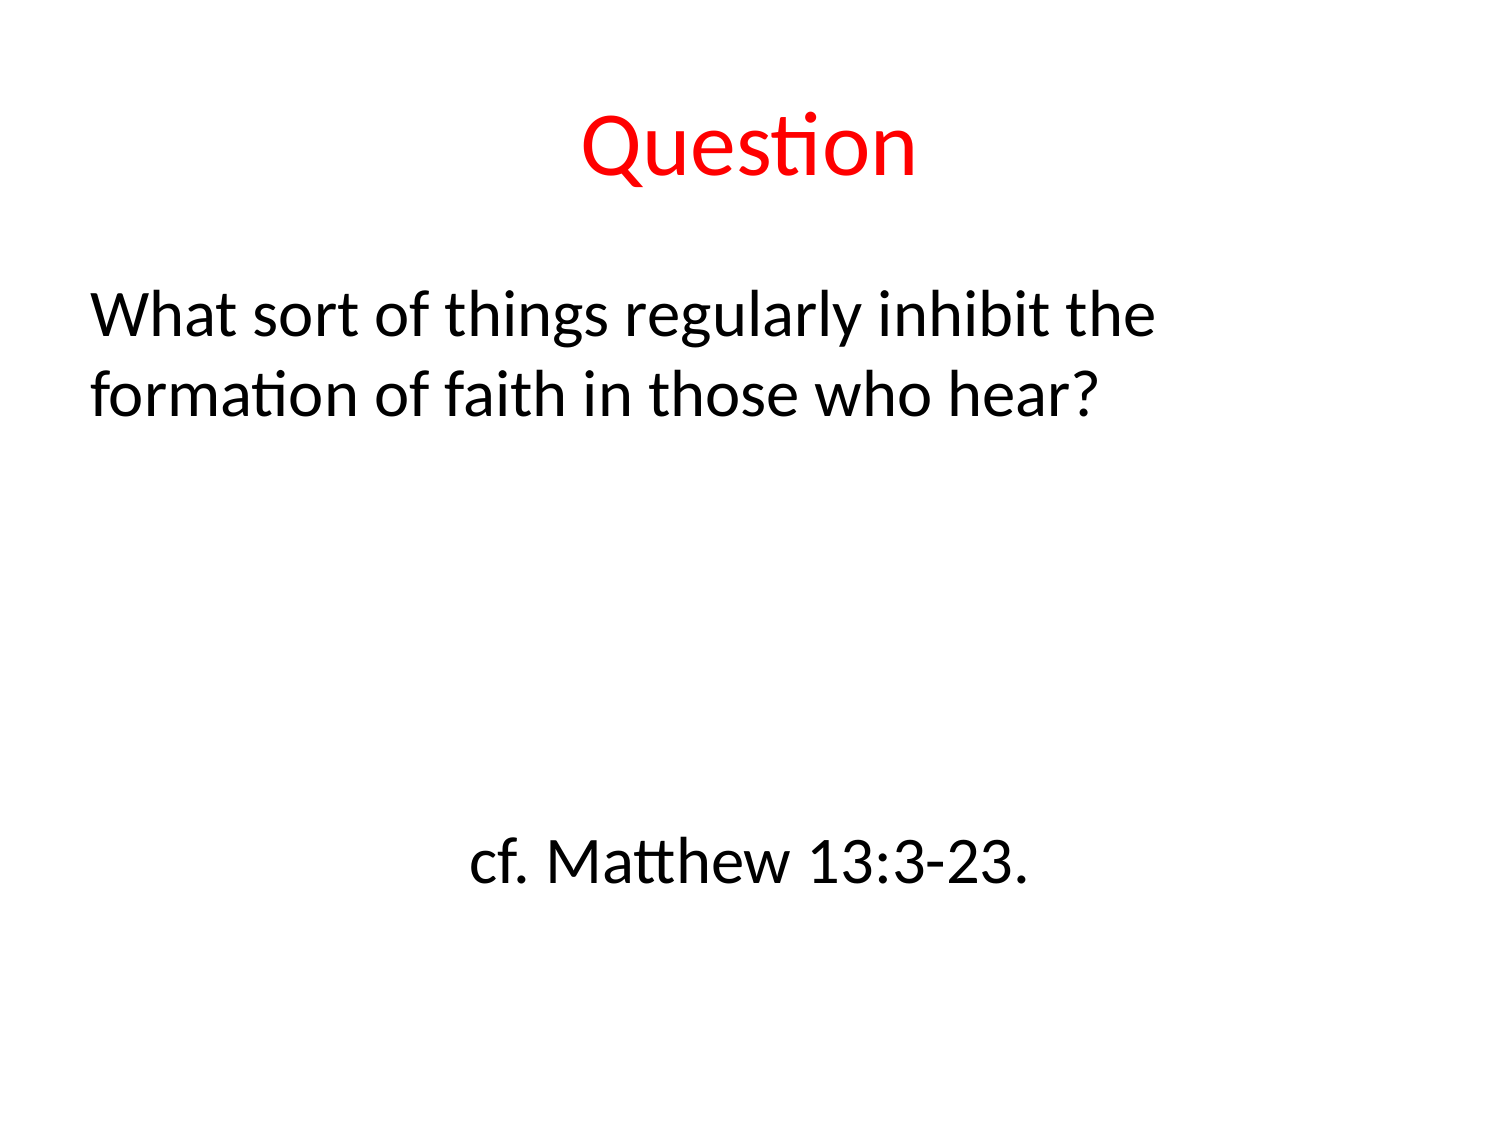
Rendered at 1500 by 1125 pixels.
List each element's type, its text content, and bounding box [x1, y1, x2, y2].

title Question [75, 45, 1425, 233]
list What sort of things regularly inhibit the formation of faith in those who hear? cf. Matthew 13:3-23. [75, 262, 1425, 1005]
